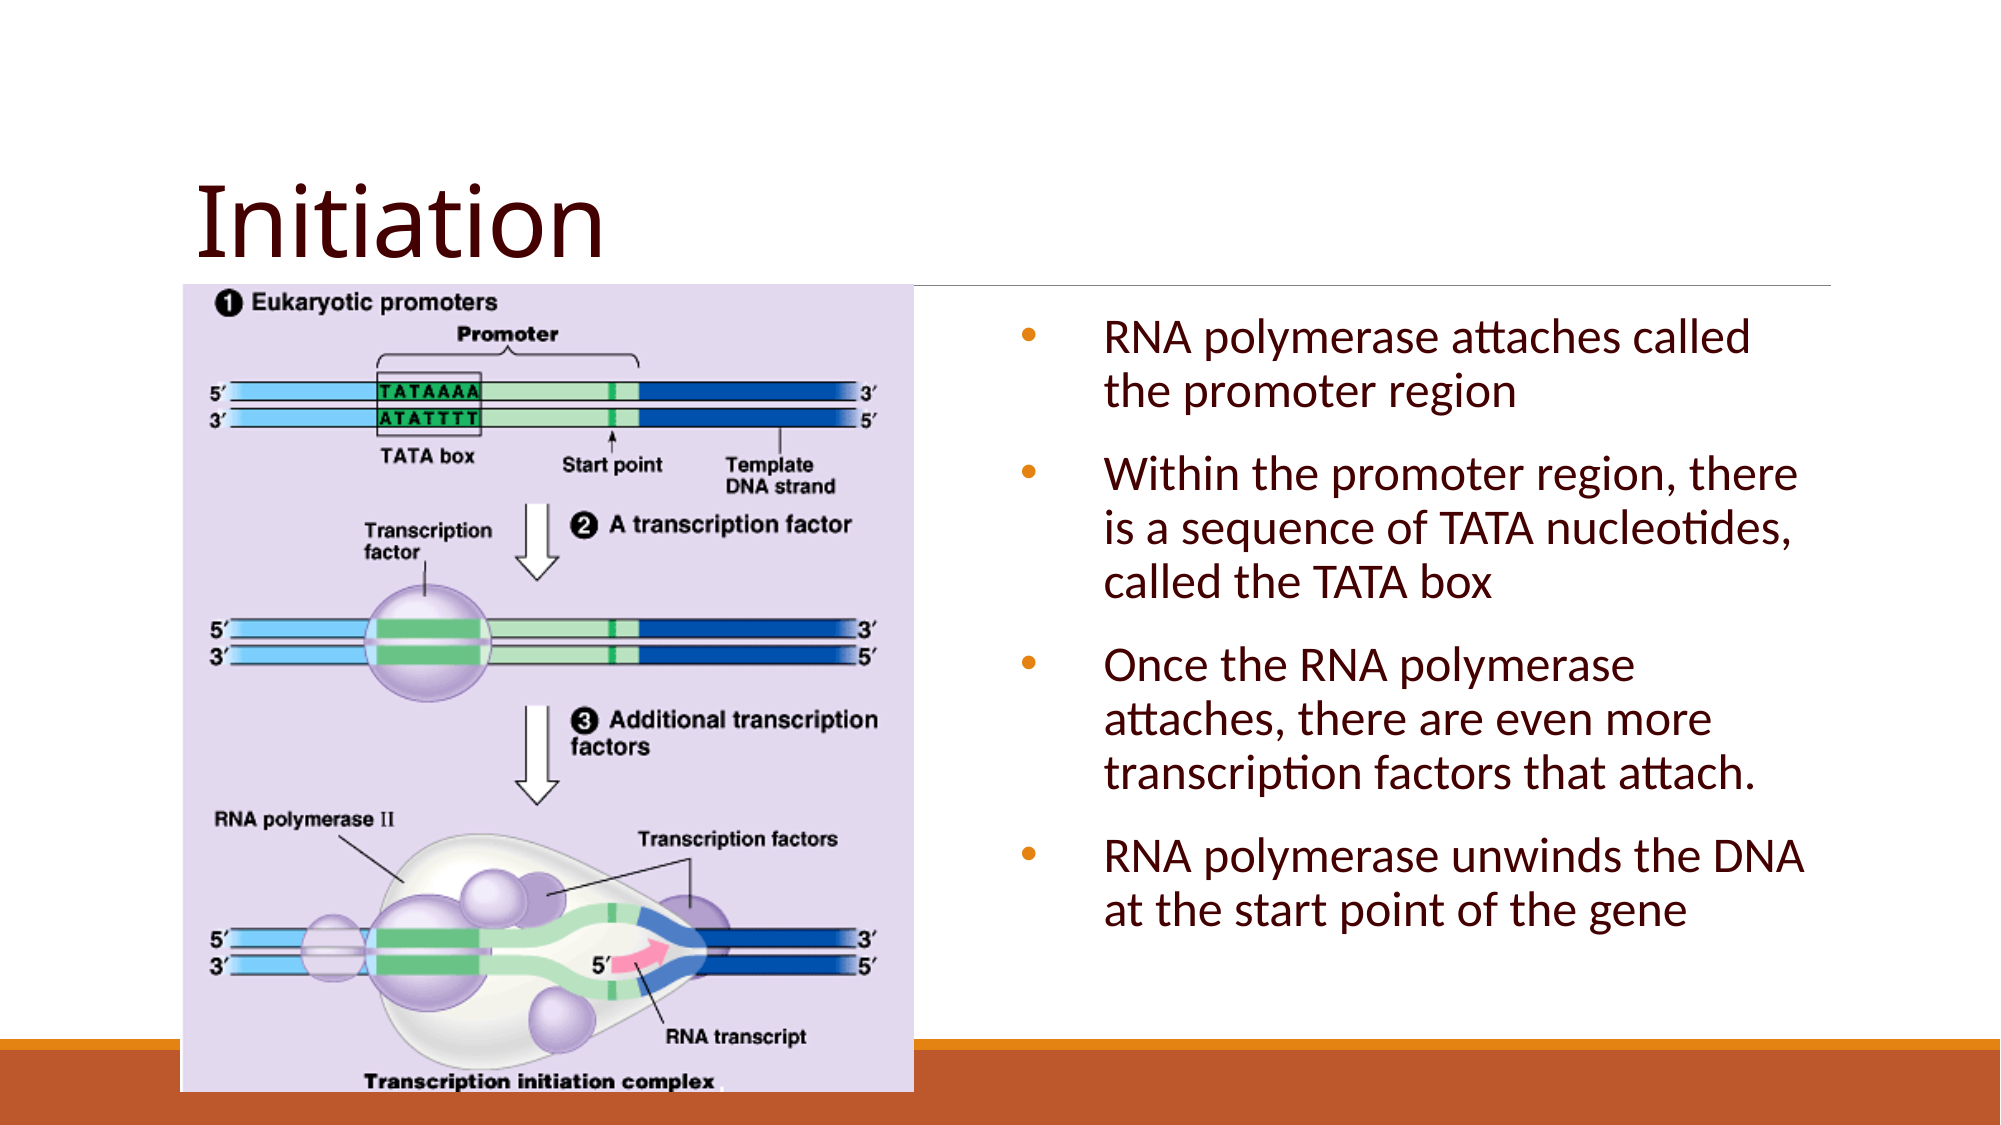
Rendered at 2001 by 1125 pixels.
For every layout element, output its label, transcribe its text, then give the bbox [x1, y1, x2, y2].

title Initiation [180, 47, 1830, 285]
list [179, 284, 915, 1093]
list RNA polymerase attaches called the promoter region Within the promoter region, there is a sequence of TATA nucleotides, called the TATA box Once the RNA polymerase attaches, there are even more transcription factors that attach. RNA polymerase unwinds the DNA at the start point of the gene [1020, 302, 1830, 963]
